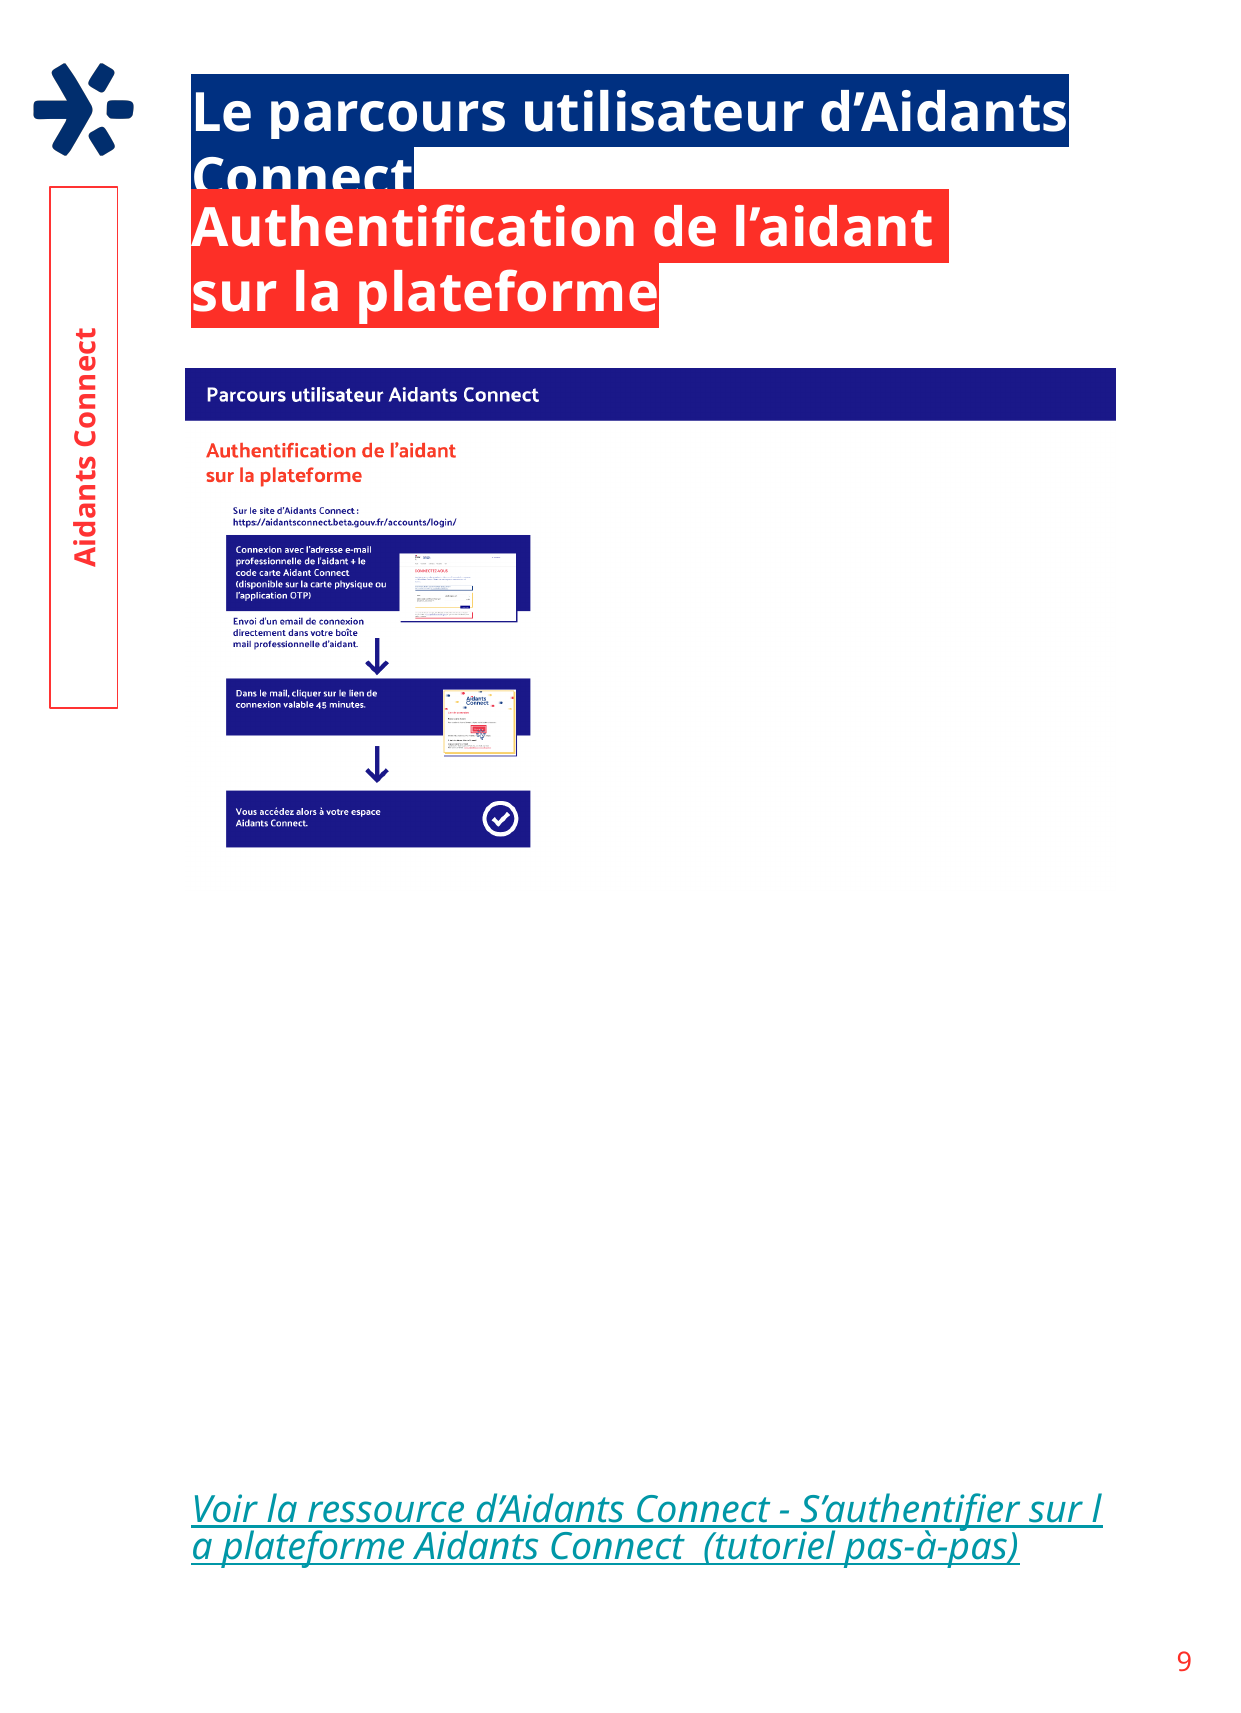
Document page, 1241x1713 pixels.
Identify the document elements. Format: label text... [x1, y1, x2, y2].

picture [185, 367, 1116, 891]
text_box Le parcours utilisateur d’Aidants Connect [185, 71, 1241, 213]
text_box Voir la ressource d’Aidants Connect - S’authentifier sur la plateforme Aidants Connect (tutoriel pas-à-pas) [185, 1479, 1115, 1542]
text_box Authentification de l’aidant sur la plateforme [185, 187, 1115, 329]
picture [32, 61, 135, 157]
slide_number ‹#› [1136, 1621, 1211, 1705]
text_box Aidants Connect [49, 187, 118, 709]
